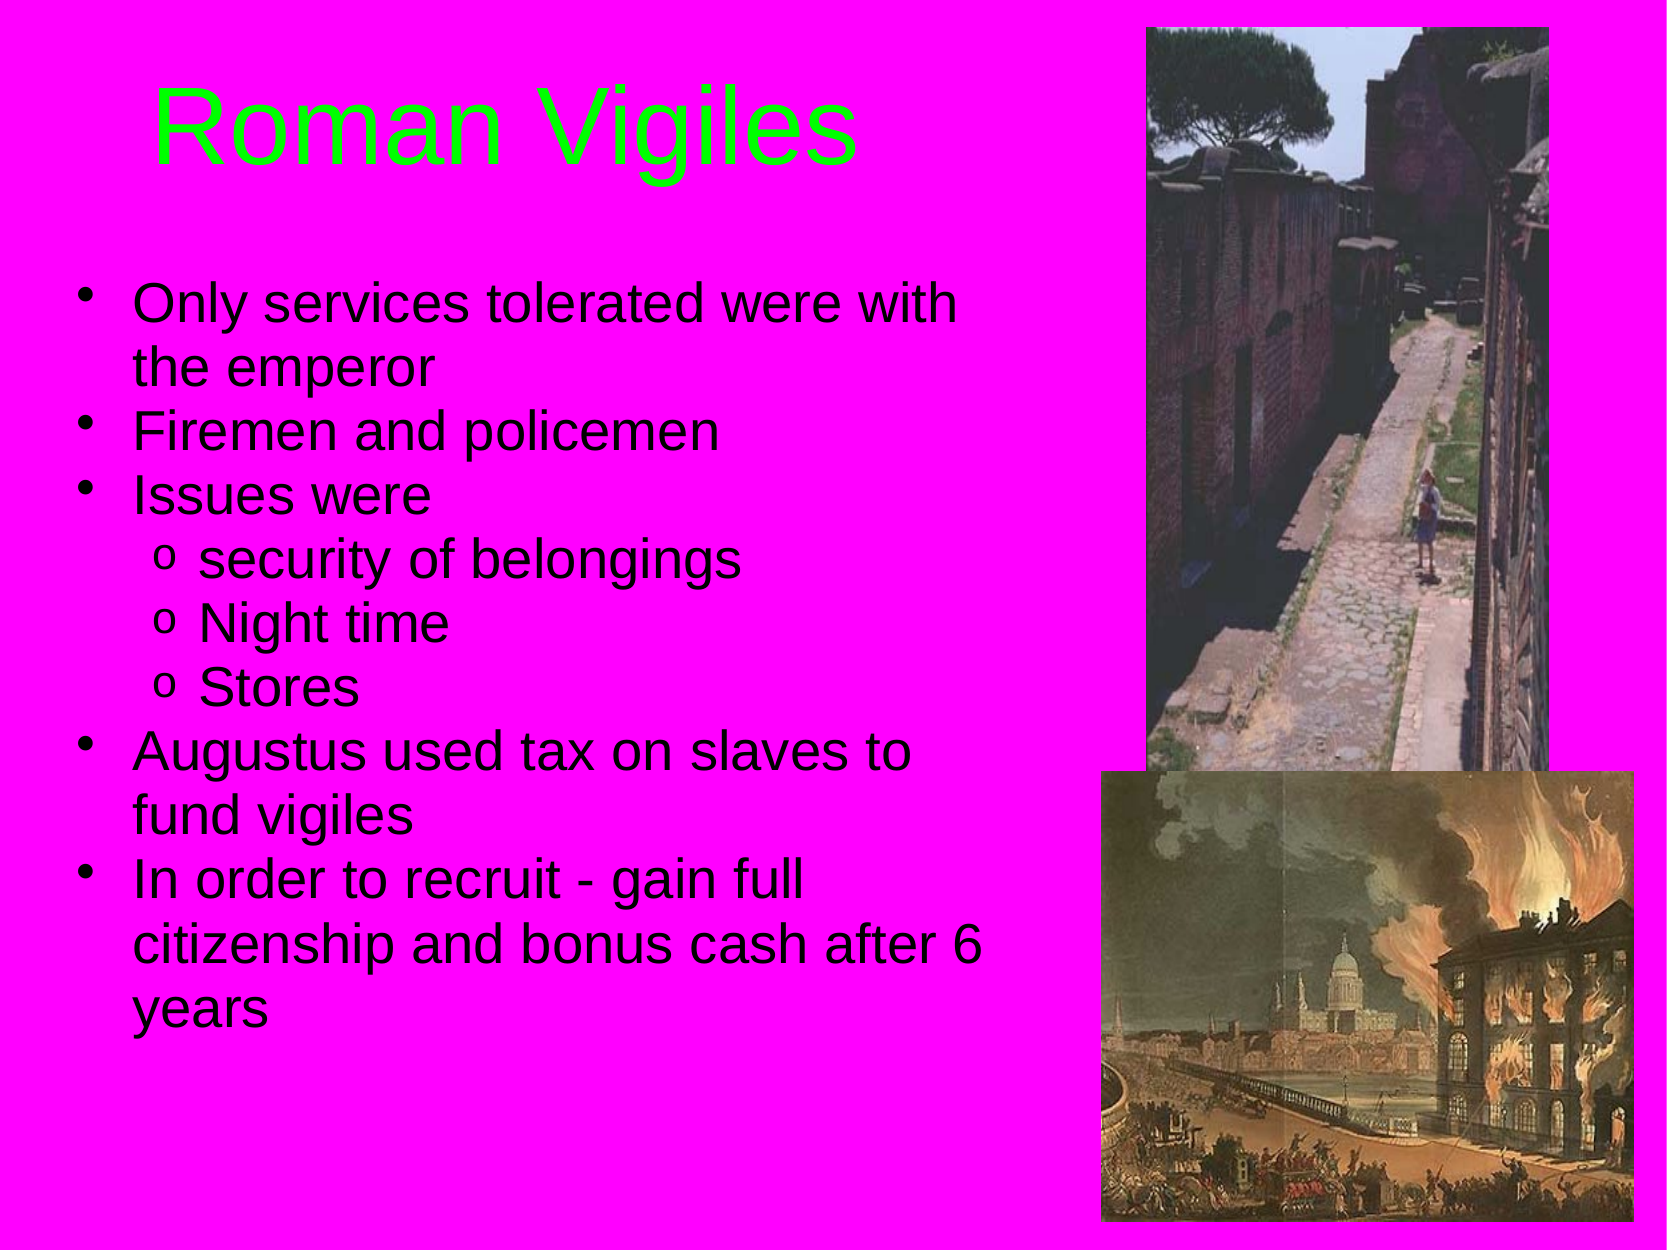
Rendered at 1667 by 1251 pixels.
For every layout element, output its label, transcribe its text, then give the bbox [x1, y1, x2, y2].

picture [1101, 27, 1634, 1222]
list Only services tolerated were with the emperor Firemen and policemen Issues were security of belongings Night time Stores Augustus used tax on slaves to fund vigiles In order to recruit - gain full citizenship and bonus cash after 6 years [57, 270, 1023, 1167]
title Roman Vigiles [149, 63, 904, 212]
